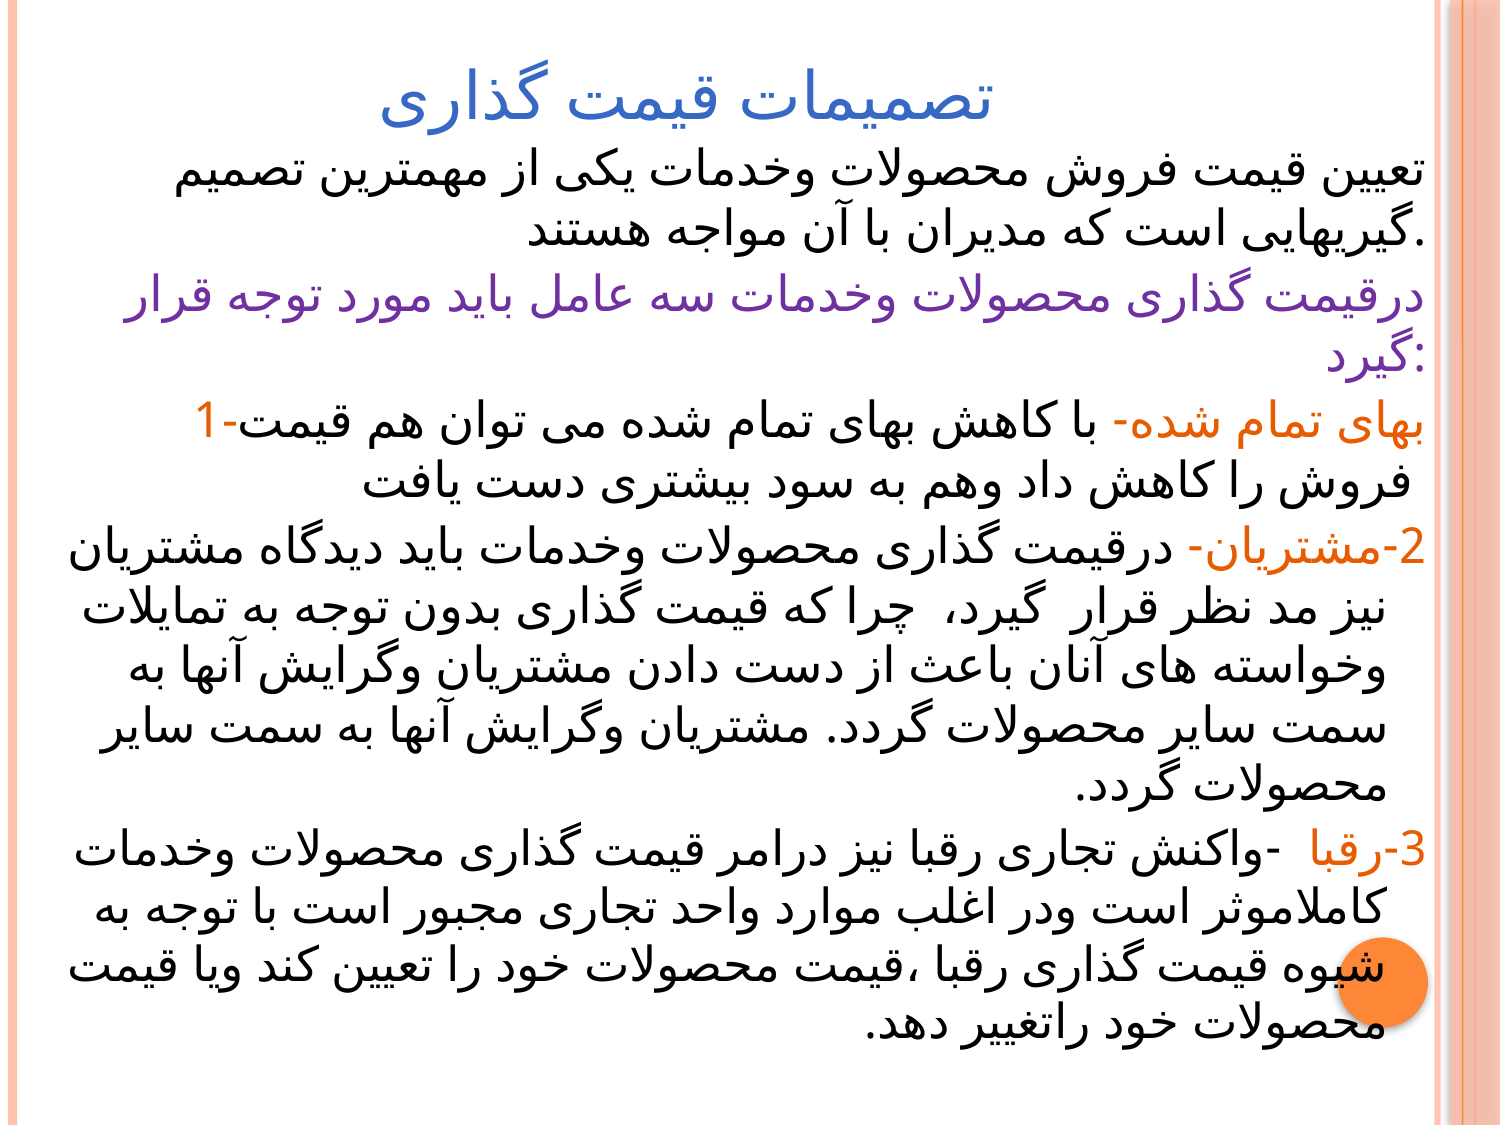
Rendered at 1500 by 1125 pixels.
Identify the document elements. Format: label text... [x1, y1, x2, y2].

list تعیین قیمت فروش محصولات وخدمات یکی از مهمترین تصمیم گیریهایی است که مدیران با آن مواجه هستند. درقیمت گذاری محصولات وخدمات سه عامل باید مورد توجه قرار گیرد: 1-بهای تمام شده- با کاهش بهای تمام شده می توان هم قیمت فروش را کاهش داد وهم به سود بیشتری دست یافت 2-مشتریان- درقیمت گذاری محصولات وخدمات باید دیدگاه مشتریان نیز مد نظر قرار گیرد، چرا که قیمت گذاری بدون توجه به تمایلات وخواسته های آنان باعث از دست دادن مشتریان وگرایش آنها به سمت سایر محصولات گردد. مشتریان وگرایش آنها به سمت سایر محصولات گردد. 3-رقبا -واکنش تجاری رقبا نیز درامر قیمت گذاری محصولات وخدمات کاملاموثر است ودر اغلب موارد واحد تجاری مجبور است با توجه به شیوه قیمت گذاری رقبا ،قیمت محصولات خود را تعیین کند ویا قیمت محصولات خود راتغییر دهد. [35, 128, 1442, 1062]
title تصمیمات قیمت گذاری [75, 45, 1300, 128]
